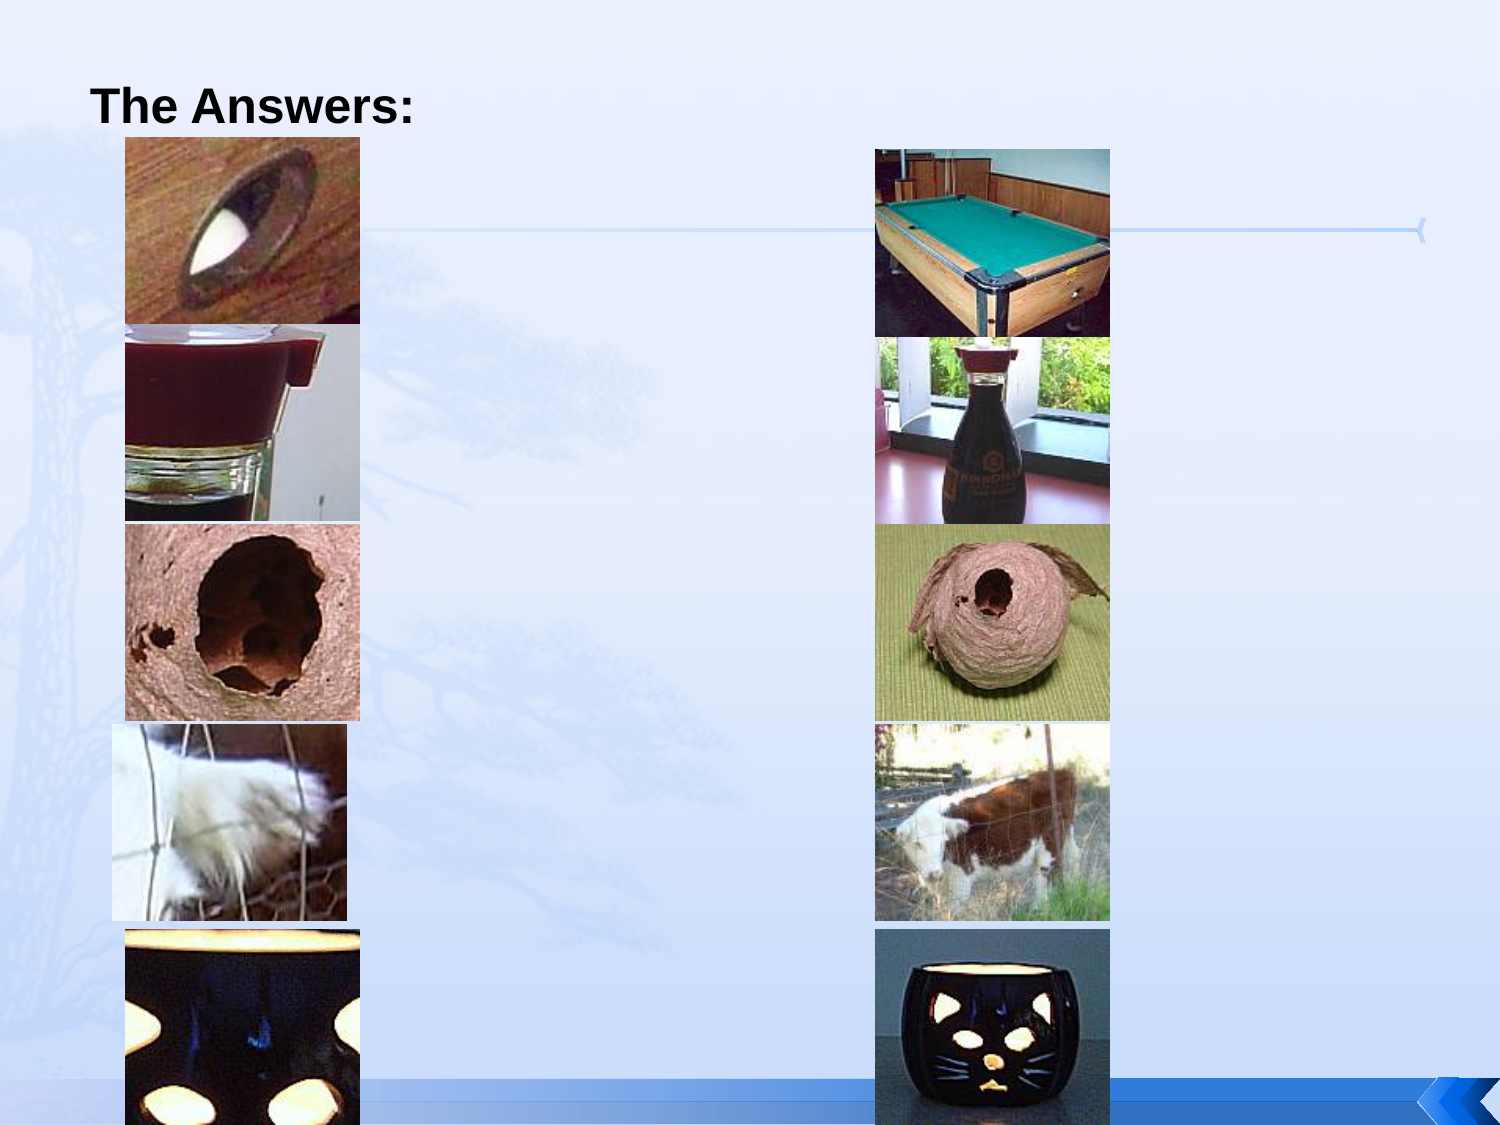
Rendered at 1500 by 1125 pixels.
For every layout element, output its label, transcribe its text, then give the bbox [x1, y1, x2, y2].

title The Answers: [75, 45, 1425, 163]
picture [124, 524, 360, 721]
picture [124, 136, 360, 521]
picture [874, 724, 1110, 921]
picture [874, 149, 1110, 721]
picture [111, 724, 348, 921]
picture [874, 929, 1110, 1125]
picture [124, 929, 360, 1125]
